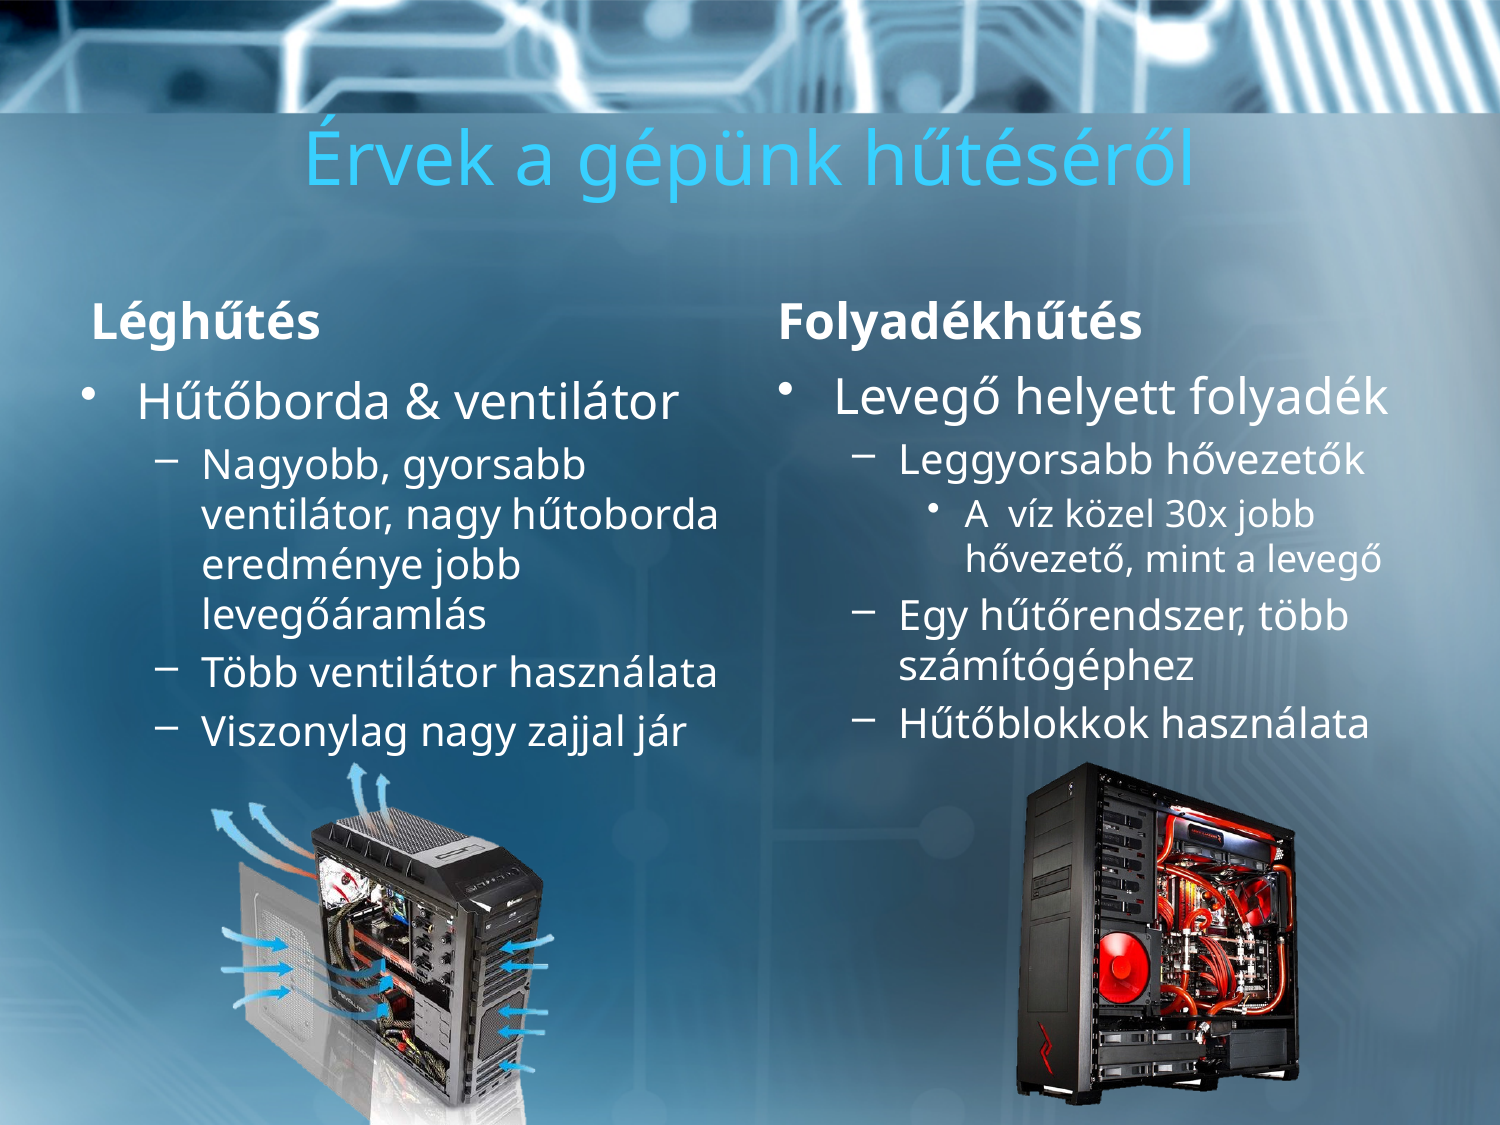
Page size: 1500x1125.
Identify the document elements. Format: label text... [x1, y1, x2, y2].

list Levegő helyett folyadék Leggyorsabb hővezetők A víz közel 30x jobb hővezető, mint a levegő Egy hűtőrendszer, több számítógéphez Hűtőblokkok használata [761, 356, 1425, 776]
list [170, 758, 586, 1125]
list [962, 761, 1353, 1107]
picture [0, 0, 1500, 1125]
list Folyadékhűtés [761, 251, 1425, 356]
title Érvek a gépünk hűtéséről [75, 78, 1425, 233]
list Léghűtés [75, 251, 738, 357]
list Hűtőborda & ventilátor Nagyobb, gyorsabb ventilátor, nagy hűtoborda eredménye jobb levegőáramlás Több ventilátor használata Viszonylag nagy zajjal jár [64, 361, 774, 781]
